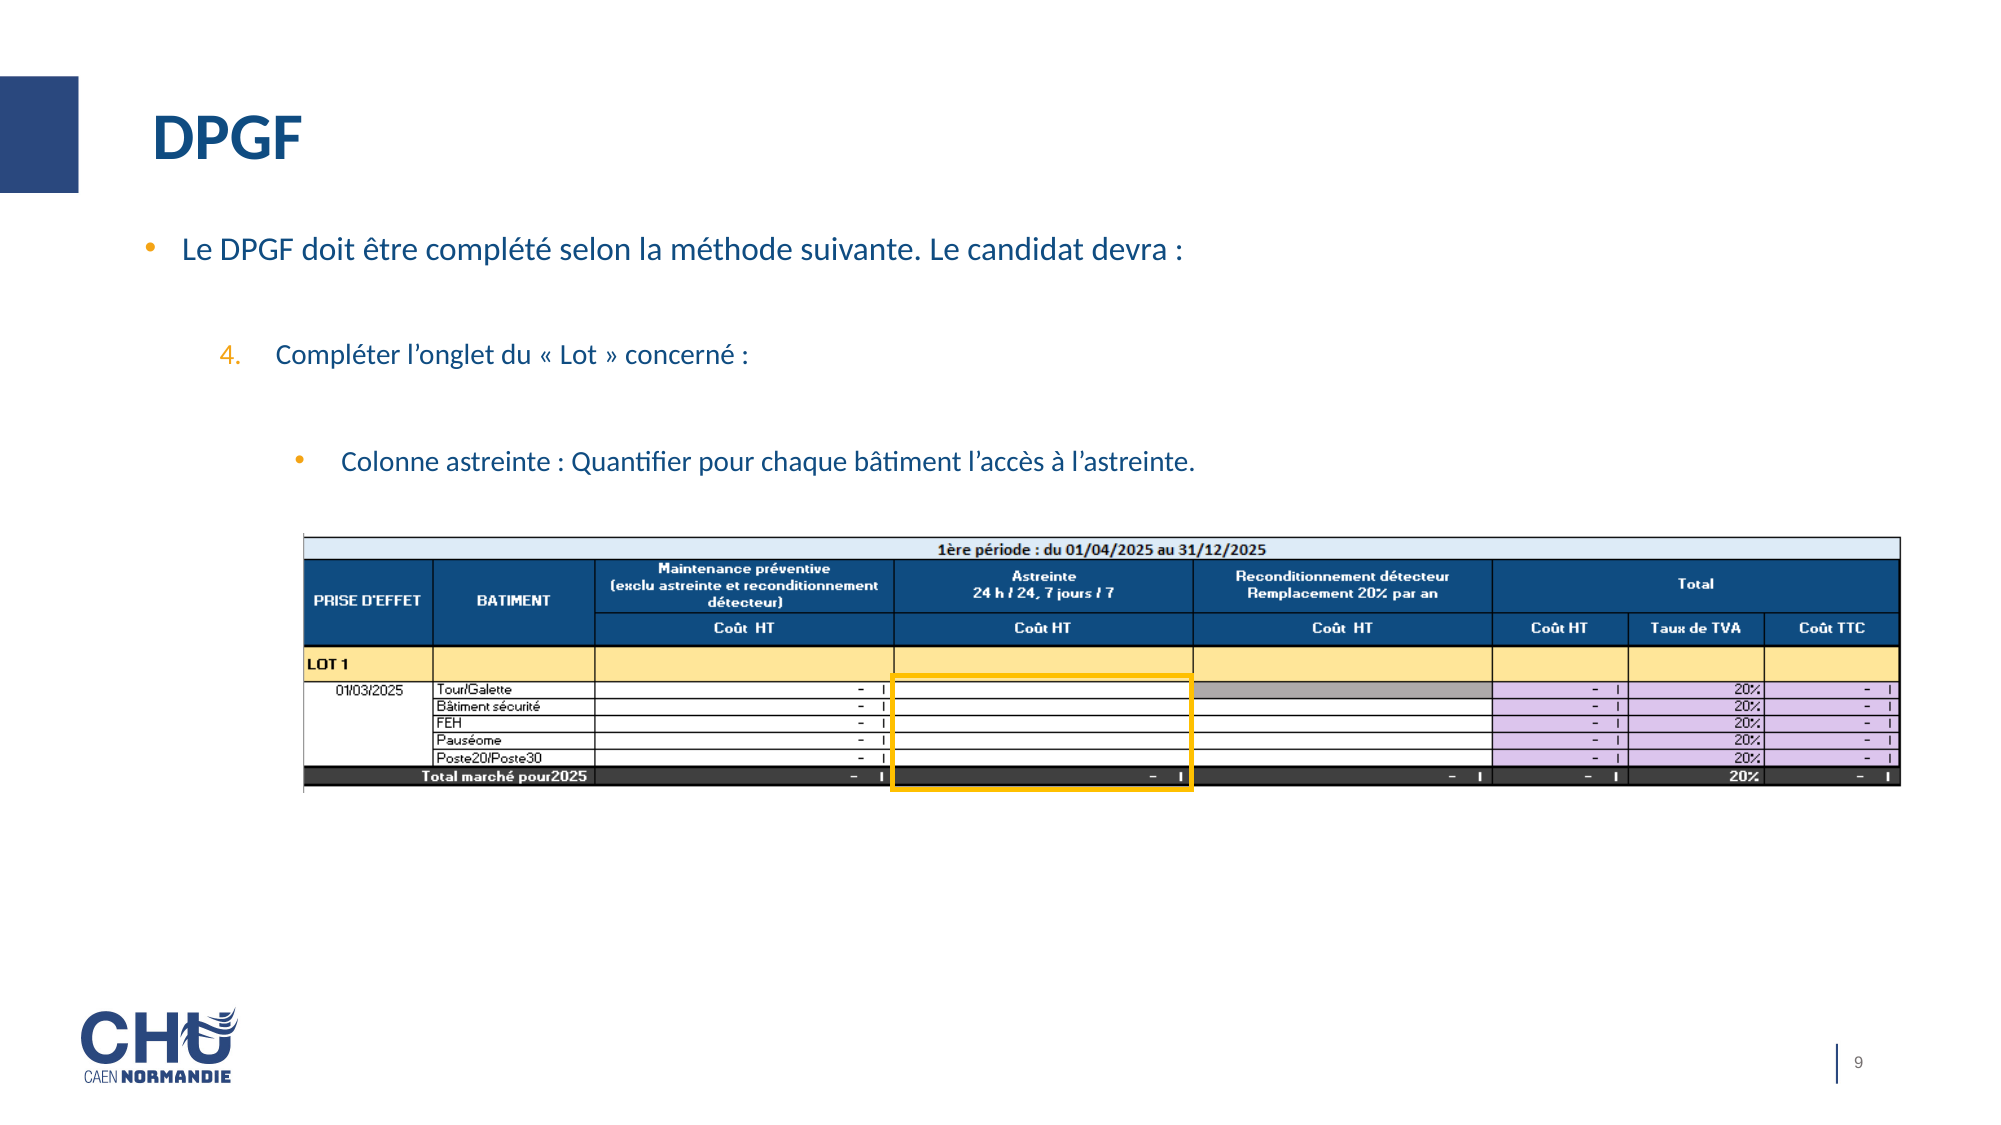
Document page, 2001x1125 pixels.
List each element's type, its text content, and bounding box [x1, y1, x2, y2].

picture [0, 0, 2001, 1125]
title DPGF [137, 81, 1863, 195]
list Le DPGF doit être complété selon la méthode suivante. Le candidat devra : Compléter l’onglet du « Lot » concerné : Colonne astreinte : Quantifier pour chaque bâtiment l’accès à l’astreinte. [123, 224, 1905, 1011]
slide_number 9 [1839, 1031, 1941, 1092]
